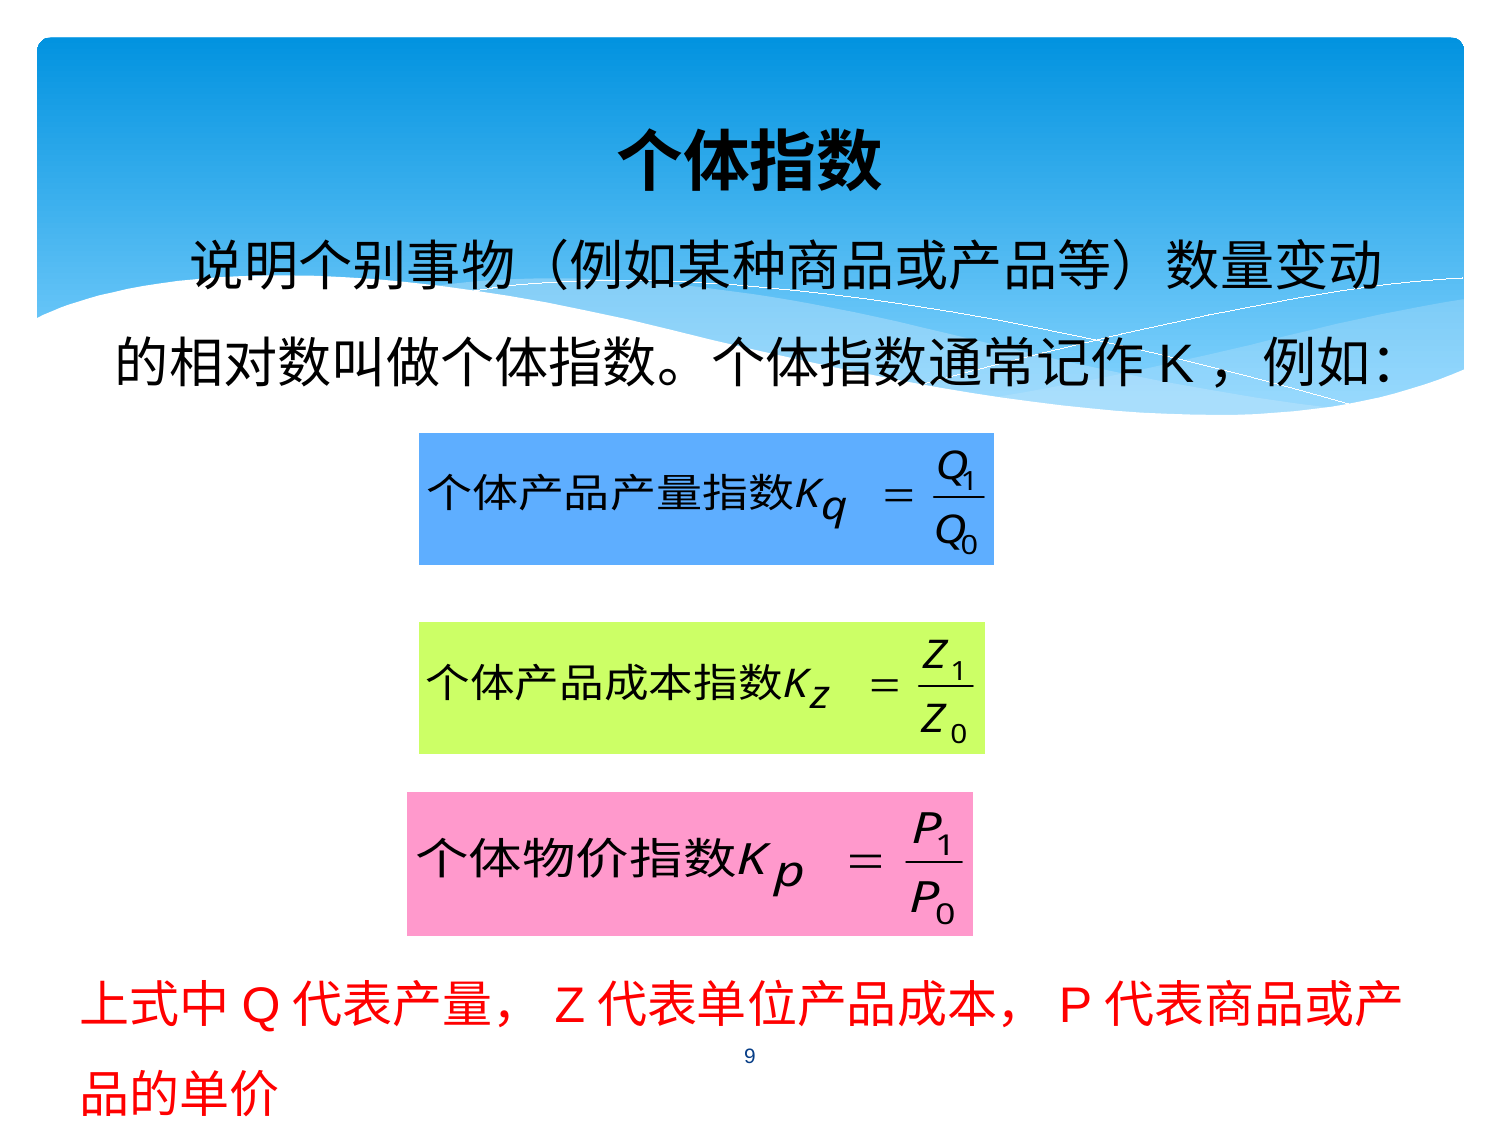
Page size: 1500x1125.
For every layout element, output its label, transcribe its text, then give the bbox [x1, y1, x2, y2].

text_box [418, 621, 985, 754]
title 个体指数 [75, 55, 1425, 261]
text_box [407, 791, 974, 936]
text_box 上式中Q代表产量，Z代表单位产品成本，P代表商品或产品的单价 [64, 935, 1447, 1125]
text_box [418, 432, 994, 565]
text_box 说明个别事物（例如某种商品或产品等）数量变动的相对数叫做个体指数。个体指数通常记作K，例如： [100, 191, 1447, 401]
